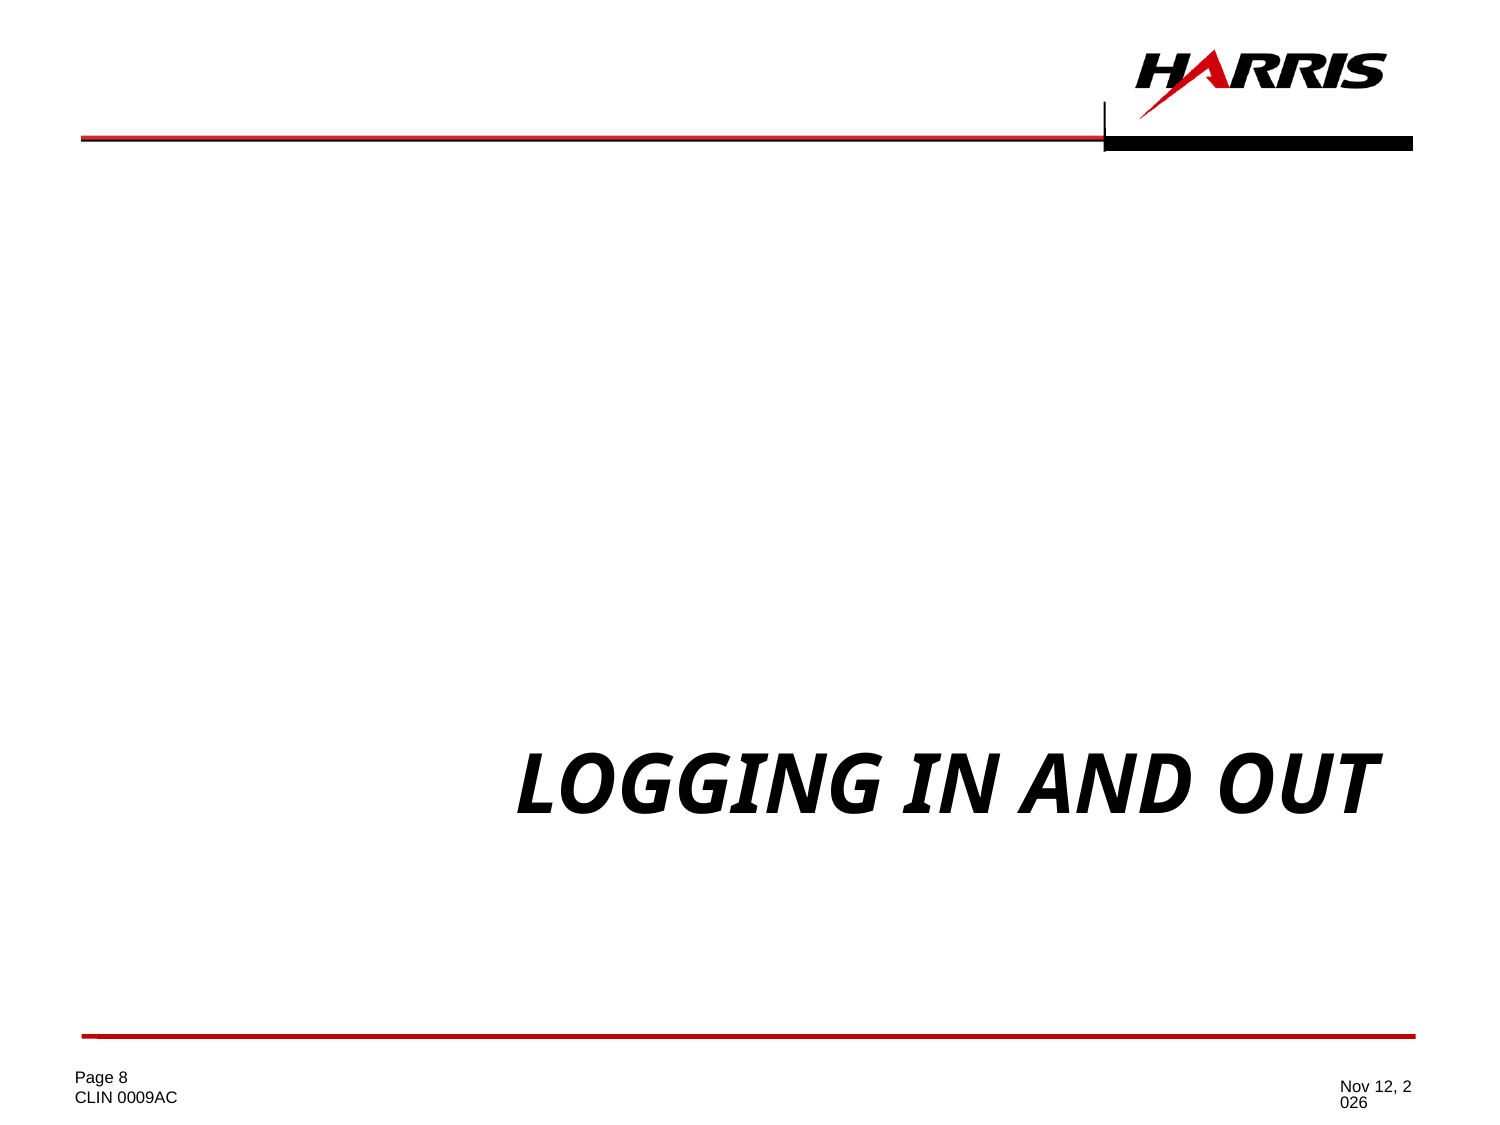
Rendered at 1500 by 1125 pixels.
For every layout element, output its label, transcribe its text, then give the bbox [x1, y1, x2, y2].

title Logging in and Out [118, 722, 1394, 947]
picture [1135, 49, 1387, 119]
slide_number 6-Oct-14 [1324, 1063, 1435, 1108]
